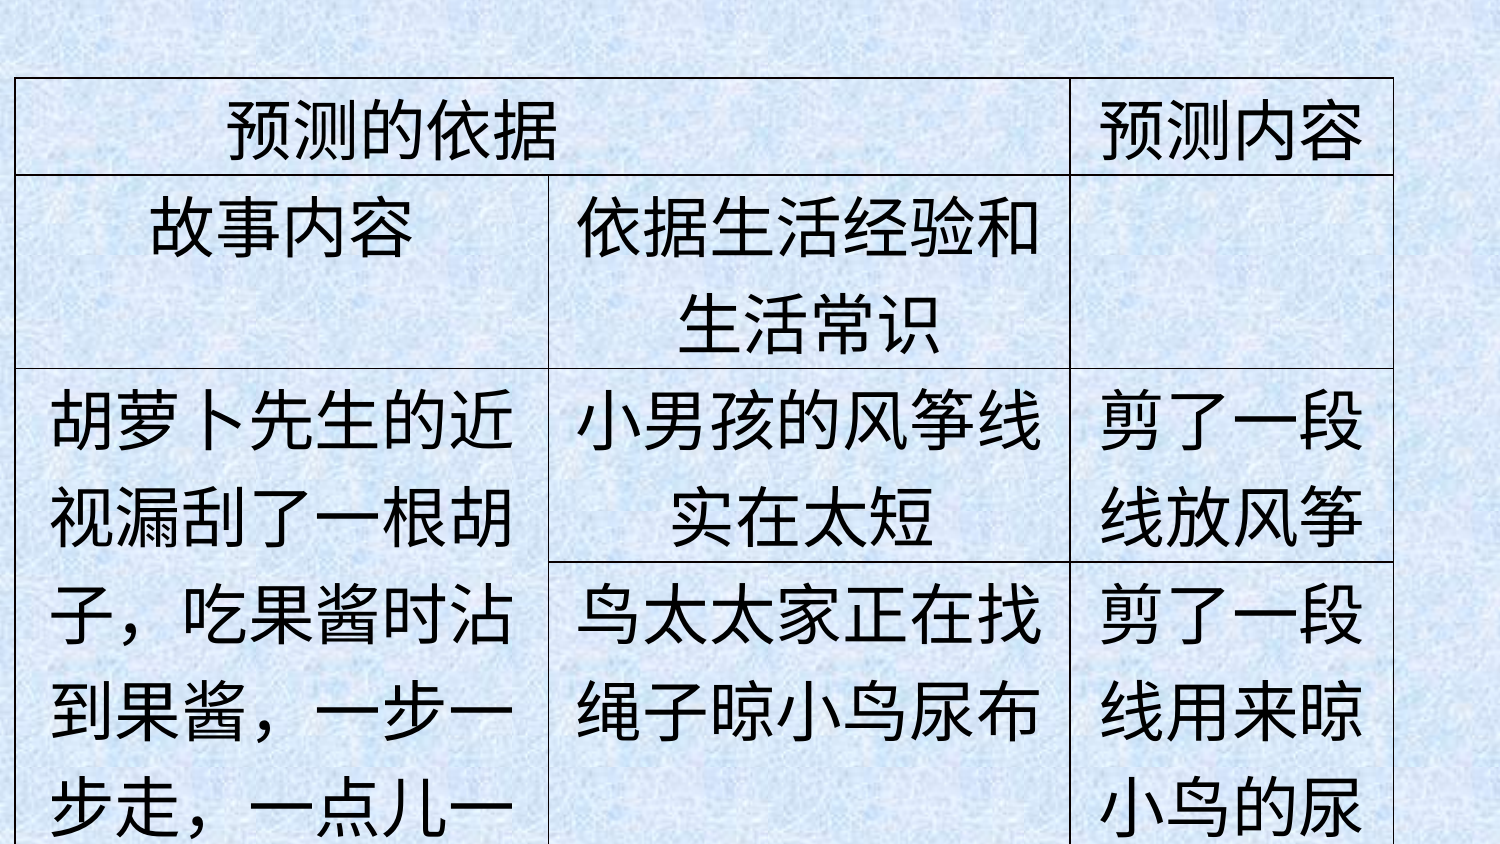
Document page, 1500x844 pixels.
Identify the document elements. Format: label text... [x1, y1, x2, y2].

table_cell 剪了一段线放风筝 [1071, 369, 1393, 561]
table_cell 胡萝卜先生的近视漏刮了一根胡子，吃果酱时沾到果酱，一步一步走，一点儿一点儿长长。 [16, 369, 548, 844]
table_cell 剪了一段线用来晾小鸟的尿布 [1071, 563, 1393, 844]
table_cell 故事内容 [16, 176, 548, 368]
table_cell 小男孩的风筝线实在太短 [549, 369, 1069, 561]
table_cell 依据生活经验和生活常识 [549, 176, 1069, 368]
table_header 预测的依据 [16, 79, 1069, 174]
table_cell [1071, 176, 1393, 368]
table_header 预测内容 [1071, 79, 1393, 174]
table_cell 鸟太太家正在找绳子晾小鸟尿布 [549, 563, 1069, 844]
picture [0, 0, 1500, 844]
